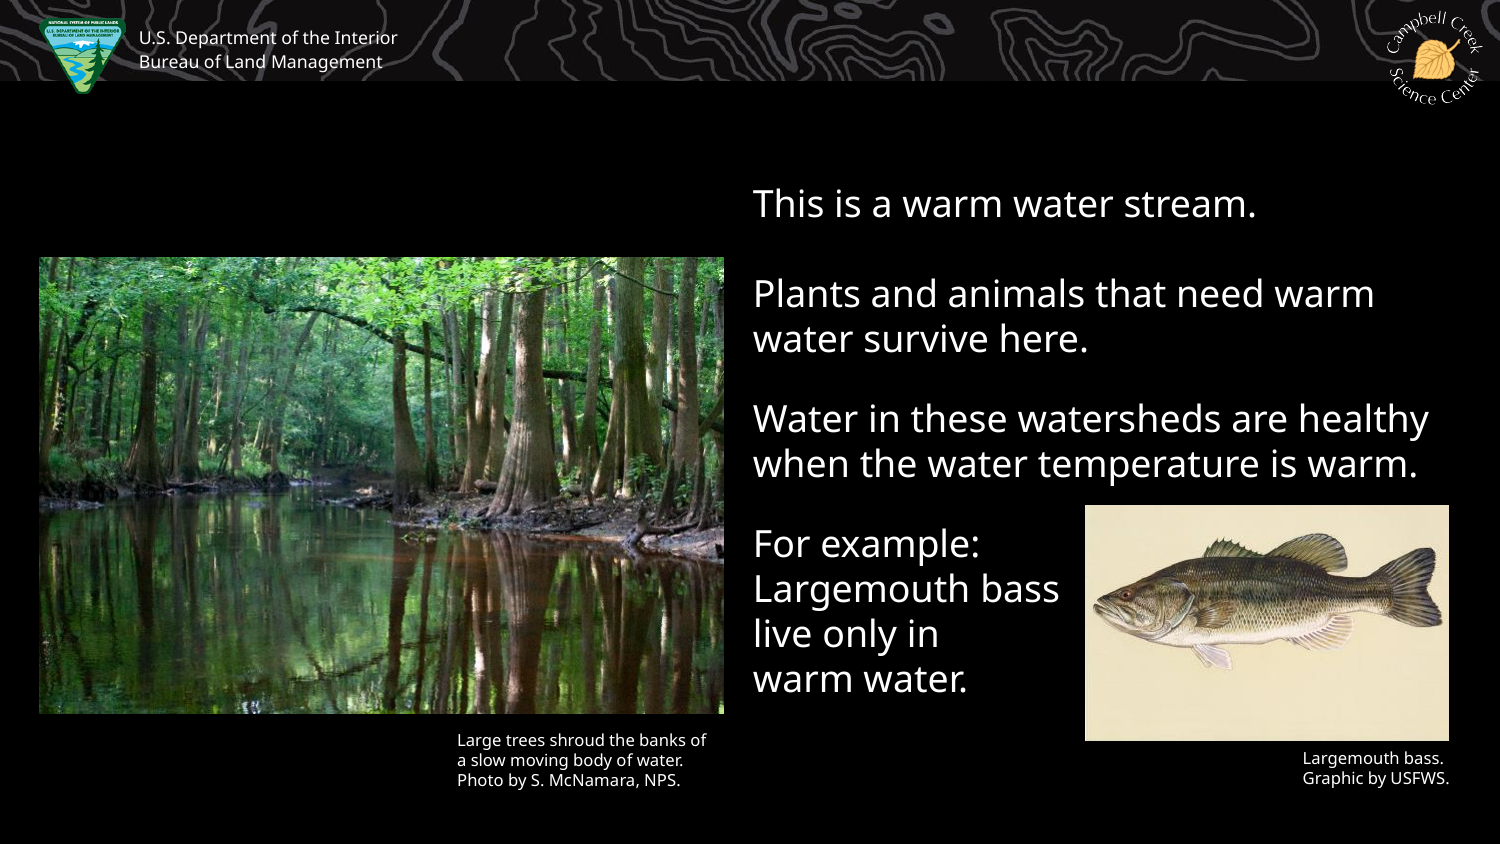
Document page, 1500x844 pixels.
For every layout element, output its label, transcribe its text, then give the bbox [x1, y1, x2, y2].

picture [1085, 505, 1450, 741]
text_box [0, 0, 1500, 105]
picture [39, 257, 724, 714]
text_box This is a warm water stream. Plants and animals that need warm water survive here. Water in these watersheds are healthy when the water temperature is warm. For example: Largemouth bass live only in warm water. [737, 164, 1486, 805]
text_box Largemouth bass. Graphic by USFWS. [1287, 740, 1475, 796]
text_box Large trees shroud the banks of a slow moving body of water. Photo by S. McNamara, NPS. [442, 722, 731, 818]
